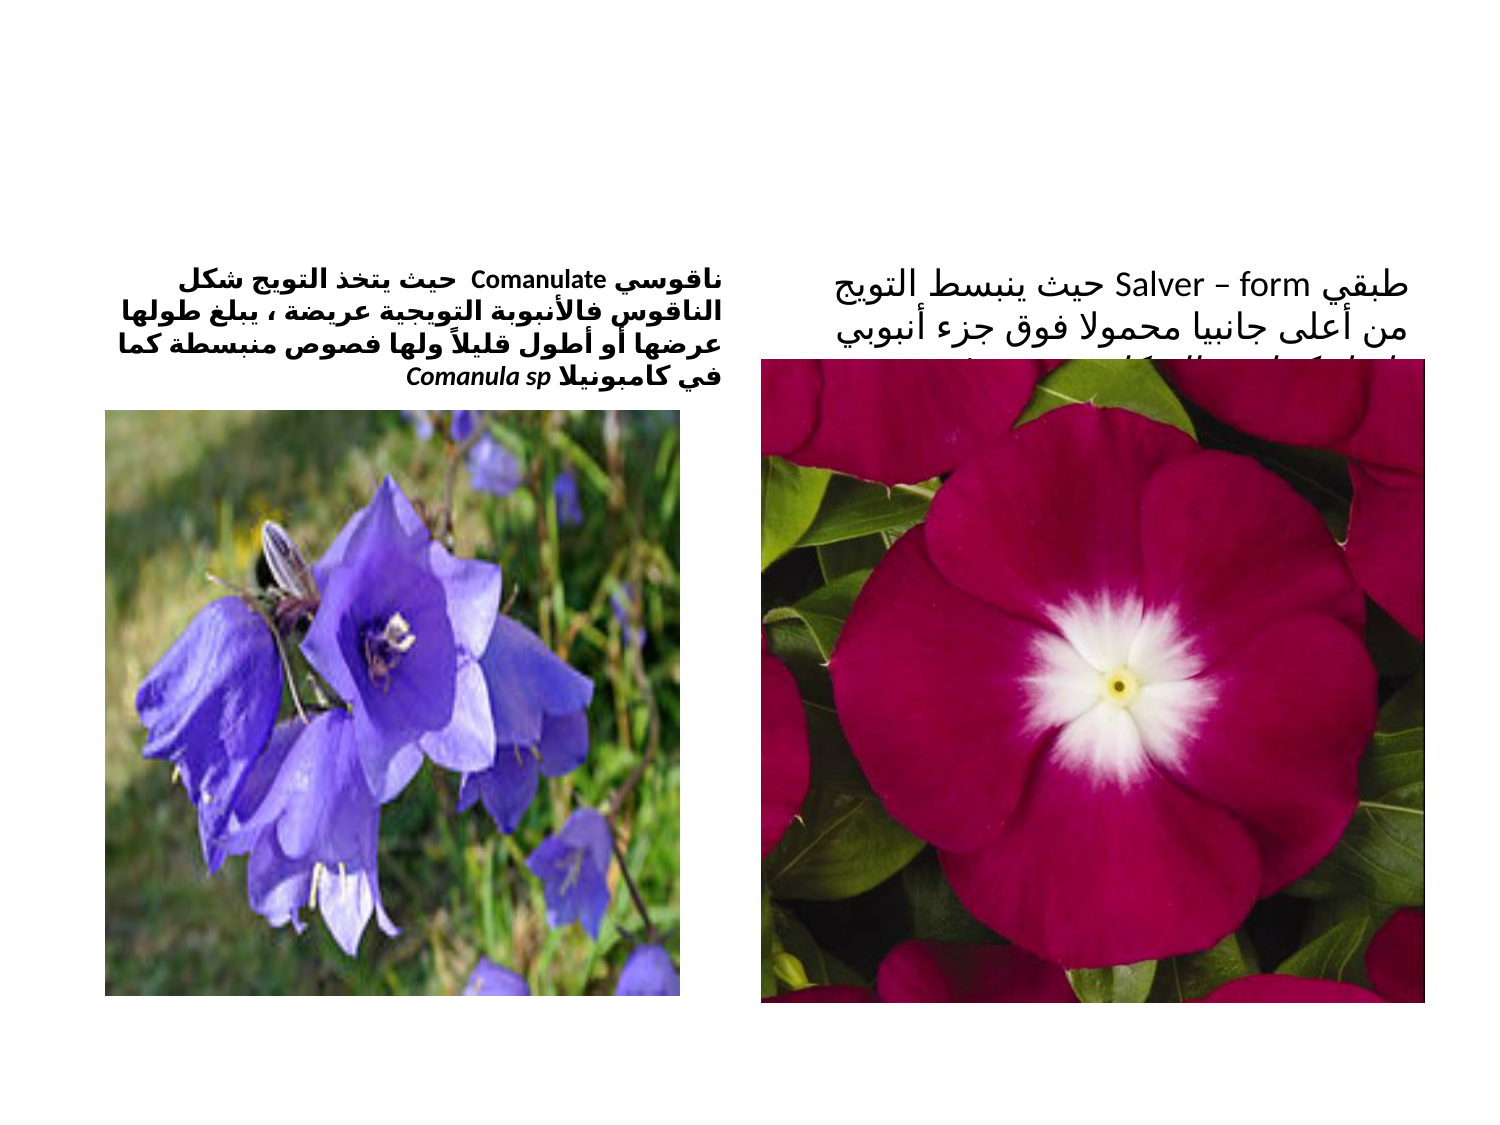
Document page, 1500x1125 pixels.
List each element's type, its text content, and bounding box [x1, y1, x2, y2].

list طبقي Salver – form حیث ینبسط التویج من أعلى جانبیا محمولا فوق جزء أنبوبي طویل كما في الونكا Vinca rosa. [761, 251, 1425, 358]
list ناقوسي Comanulate حیث یتخذ التویج شكل الناقوس فالأنبوبة التویجیة عریضة ، یبلغ طولھا عرضھا أو أطول قلیلاً ولھا فصوص منبسطة كما في كامبونیلا Comanula sp [75, 251, 738, 399]
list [105, 409, 680, 997]
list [761, 359, 1426, 1003]
